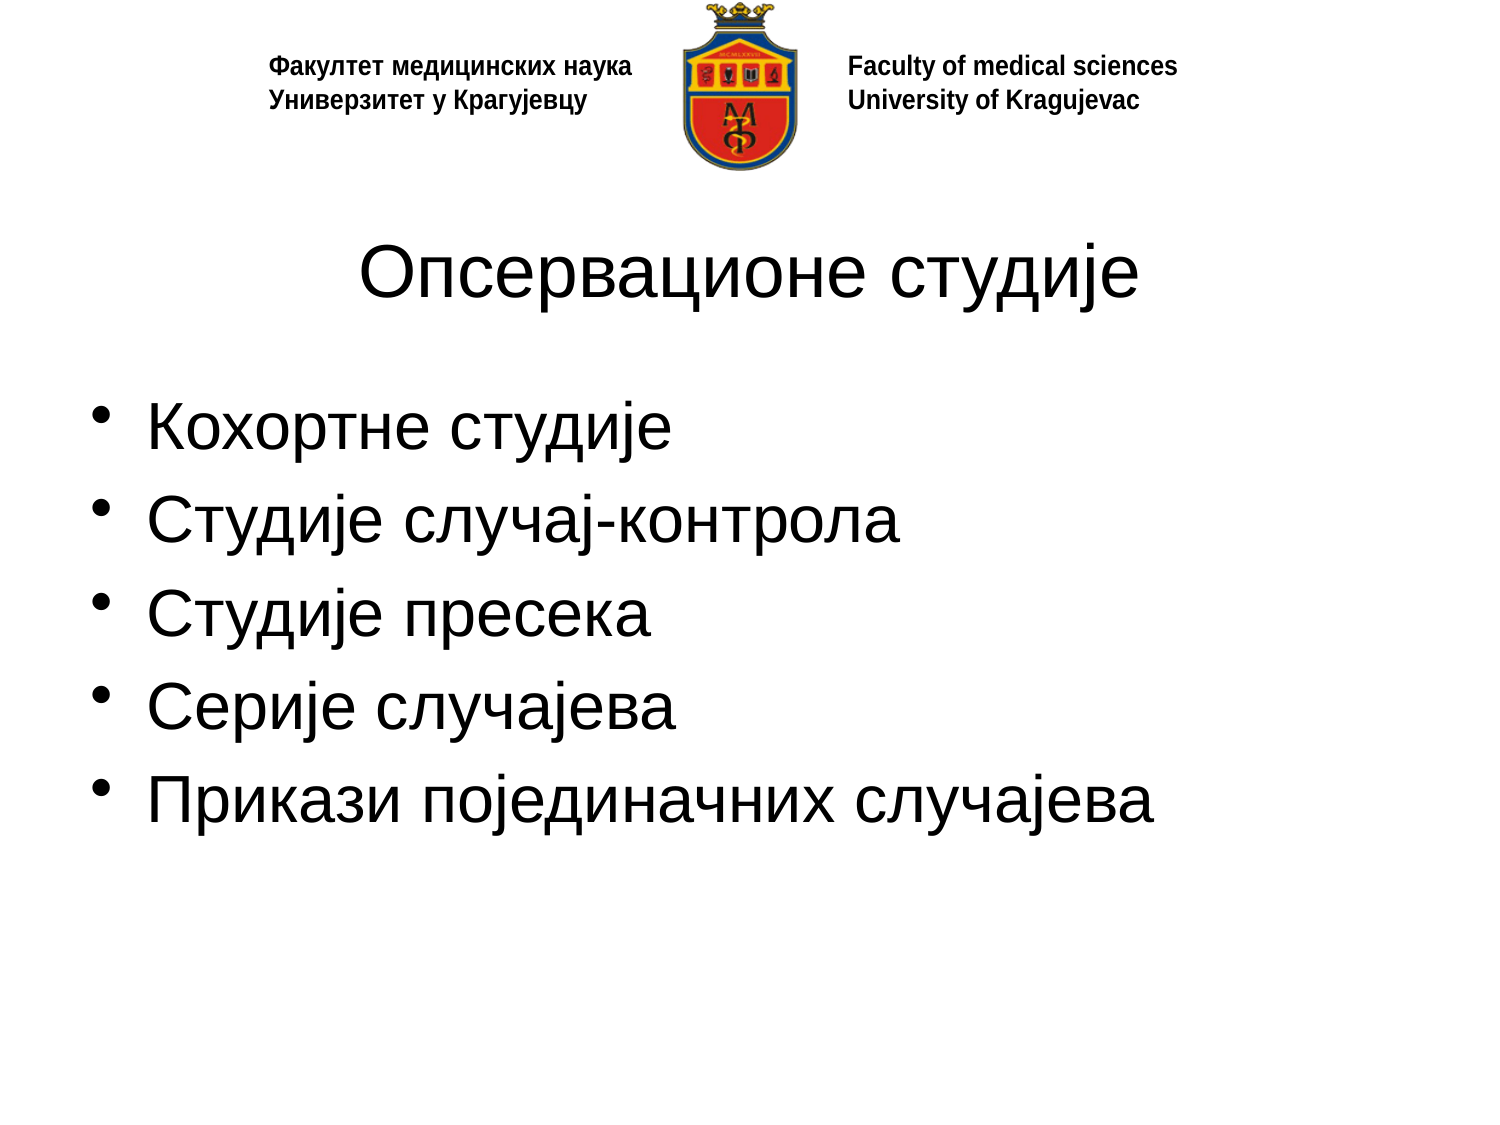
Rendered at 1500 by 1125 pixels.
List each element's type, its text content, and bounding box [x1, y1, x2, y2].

list Кохортне студије Студије случај-контрола Студије пресека Серије случајева Прикази појединачних случајева [74, 374, 1426, 1118]
title Опсервационе студије [74, 173, 1426, 362]
